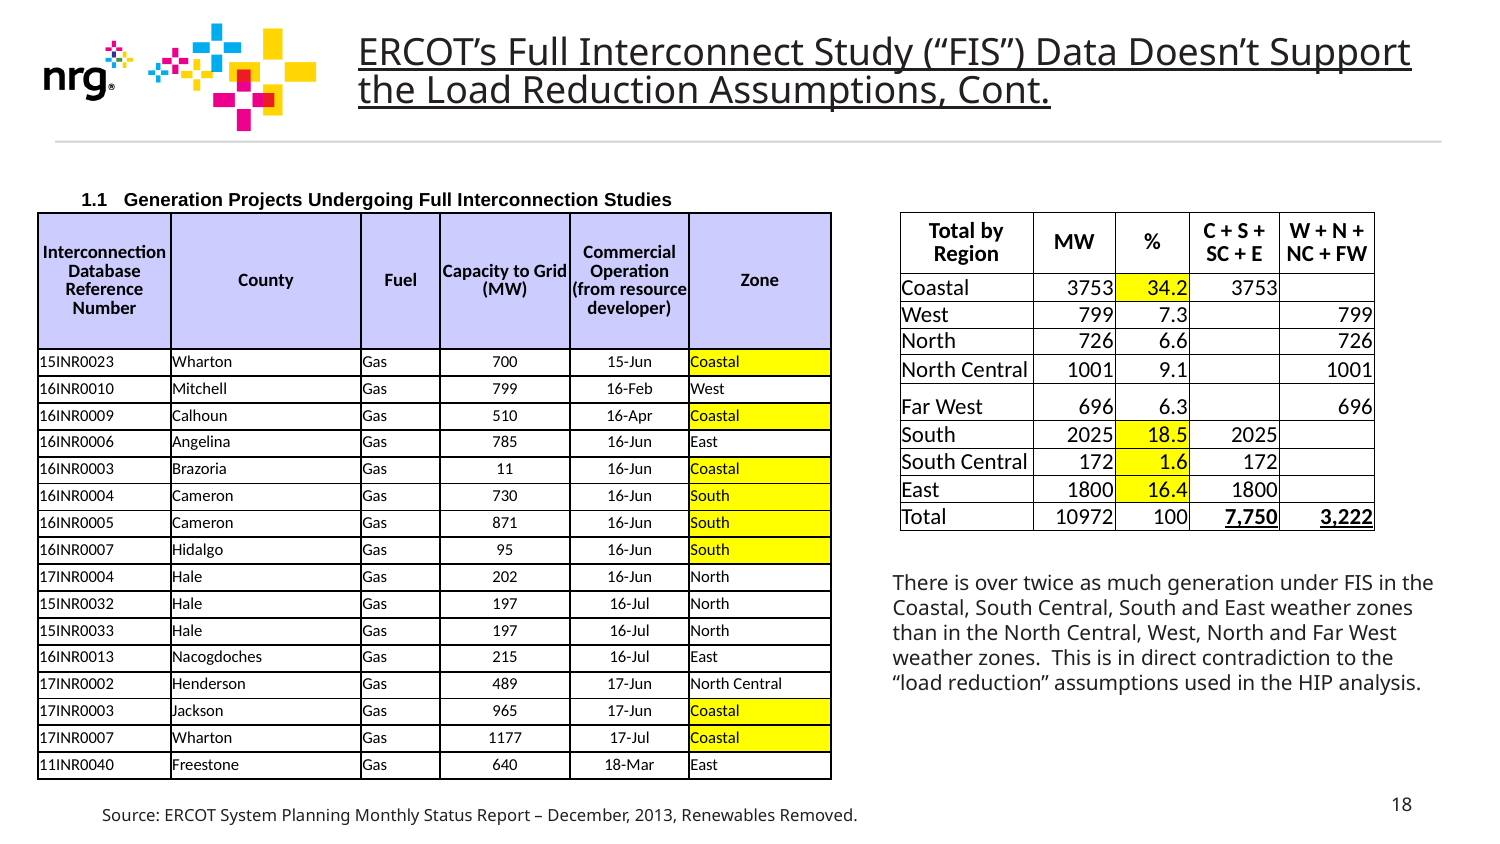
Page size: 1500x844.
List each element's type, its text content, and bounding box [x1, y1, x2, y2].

table_cell 16INR0010 [39, 377, 170, 402]
table_cell 16-Jul [571, 646, 688, 671]
table_cell 197 [441, 619, 569, 644]
table_cell 10972 [1034, 503, 1115, 530]
table_cell 172 [1190, 449, 1279, 475]
table_cell 15-Jun [571, 350, 688, 375]
table_cell 9.1 [1116, 355, 1189, 383]
table_cell 16INR0004 [39, 484, 170, 510]
table_cell Calhoun [172, 404, 360, 429]
table_cell East [690, 753, 830, 778]
table_cell Henderson [172, 673, 360, 698]
table_cell 215 [441, 646, 569, 671]
table_cell Gas [362, 646, 439, 671]
table_cell Jackson [172, 699, 360, 724]
table_cell County [172, 214, 360, 348]
table_header C + S + SC + E [1190, 213, 1279, 273]
table_cell Gas [362, 699, 439, 724]
table_cell East [901, 476, 1033, 502]
table_cell Freestone [172, 753, 360, 778]
table_cell Gas [362, 484, 439, 510]
table_cell 11INR0040 [39, 753, 170, 778]
table_cell West [690, 377, 830, 402]
table_cell 1800 [1190, 476, 1279, 502]
table_cell Angelina [172, 431, 360, 456]
table_cell 1001 [1280, 355, 1374, 383]
table_cell Fuel [362, 214, 439, 348]
table_cell Hidalgo [172, 538, 360, 563]
table_cell South [690, 511, 830, 536]
table_cell 16-Jul [571, 619, 688, 644]
table_cell Coastal [690, 726, 830, 751]
table_cell 726 [1034, 329, 1115, 354]
table_cell 16-Jun [571, 431, 688, 456]
table_cell North Central [690, 673, 830, 698]
table_cell 785 [441, 431, 569, 456]
table_cell Cameron [172, 511, 360, 536]
table_cell South [690, 484, 830, 510]
table_cell Brazoria [172, 458, 360, 483]
table_cell Zone [690, 214, 830, 348]
table_cell [1190, 302, 1279, 328]
table_cell Gas [362, 431, 439, 456]
table_cell 16.4 [1116, 476, 1189, 502]
table_cell 16INR0006 [39, 431, 170, 456]
table_header W + N + NC + FW [1280, 213, 1374, 273]
table_header MW [1034, 213, 1115, 273]
table_cell 696 [1280, 384, 1374, 420]
table_cell 16INR0005 [39, 511, 170, 536]
table_cell 197 [441, 592, 569, 617]
table_cell [1190, 329, 1279, 354]
table_cell Gas [362, 350, 439, 375]
table_cell 730 [441, 484, 569, 510]
table_cell Gas [362, 753, 439, 778]
table_cell Wharton [172, 726, 360, 751]
table_cell North [690, 565, 830, 590]
table_cell 2025 [1034, 421, 1115, 448]
table_cell South Central [901, 449, 1033, 475]
table_cell 3,222 [1280, 503, 1374, 530]
table_cell 17-Jun [571, 673, 688, 698]
table_cell Gas [362, 726, 439, 751]
table_cell 3753 [1190, 274, 1279, 301]
table_cell [1280, 421, 1374, 448]
table_cell 1800 [1034, 476, 1115, 502]
table_cell Far West [901, 384, 1033, 420]
table_cell 871 [441, 511, 569, 536]
table_cell East [690, 431, 830, 456]
table_cell [1190, 384, 1279, 420]
table_cell 7,750 [1190, 503, 1279, 530]
table_cell 1.6 [1116, 449, 1189, 475]
table_cell 34.2 [1116, 274, 1189, 301]
table_cell Gas [362, 511, 439, 536]
table_cell 95 [441, 538, 569, 563]
table_cell West [901, 302, 1033, 328]
table_cell 6.3 [1116, 384, 1189, 420]
table_cell 16-Feb [571, 377, 688, 402]
table_cell Gas [362, 538, 439, 563]
table_cell 18-Mar [571, 753, 688, 778]
table_cell 15INR0023 [39, 350, 170, 375]
table_cell [1280, 449, 1374, 475]
table_cell Gas [362, 458, 439, 483]
table_cell 202 [441, 565, 569, 590]
table_cell South [690, 538, 830, 563]
table_cell Coastal [690, 404, 830, 429]
table_cell 700 [441, 350, 569, 375]
table_cell 16-Apr [571, 404, 688, 429]
text_box There is over twice as much generation under FIS in the Coastal, South Central, South and East weather zones than in the North Central, West, North and Far West weather zones. This is in direct contradiction to the “load reduction” assumptions used in the HIP analysis. [877, 562, 1459, 702]
table_cell Wharton [172, 350, 360, 375]
table_cell 16-Jun [571, 538, 688, 563]
title ERCOT’s Full Interconnect Study (“FIS”) Data Doesn’t Support the Load Reduction Assumptions, Cont. [343, 7, 1469, 139]
table_cell Capacity to Grid (MW) [441, 214, 569, 348]
table_cell 965 [441, 699, 569, 724]
table_cell 16-Jun [571, 565, 688, 590]
table_cell 16-Jun [571, 511, 688, 536]
picture [0, 0, 1500, 844]
table_cell Mitchell [172, 377, 360, 402]
table_cell 16-Jun [571, 484, 688, 510]
table_cell 16-Jun [571, 458, 688, 483]
table_cell 799 [441, 377, 569, 402]
table_cell Gas [362, 619, 439, 644]
table_header 1.1 Generation Projects Undergoing Full Interconnection Studies [38, 185, 831, 212]
table_cell Interconnection Database Reference Number [39, 214, 170, 348]
table_cell 15INR0033 [39, 619, 170, 644]
table_cell 799 [1034, 302, 1115, 328]
table_cell 7.3 [1116, 302, 1189, 328]
table_cell 16INR0013 [39, 646, 170, 671]
table_cell 11 [441, 458, 569, 483]
table_cell 6.6 [1116, 329, 1189, 354]
table_cell 696 [1034, 384, 1115, 420]
table_cell Gas [362, 404, 439, 429]
table_cell 16INR0003 [39, 458, 170, 483]
text_box Source: ERCOT System Planning Monthly Status Report – December, 2013, Renewables Removed. [87, 797, 875, 832]
table_cell [1280, 274, 1374, 301]
table_cell 16INR0007 [39, 538, 170, 563]
table_cell Gas [362, 673, 439, 698]
table_cell 100 [1116, 503, 1189, 530]
table_cell [1190, 355, 1279, 383]
table_cell Total [901, 503, 1033, 530]
table_cell Coastal [901, 274, 1033, 301]
table_cell Cameron [172, 484, 360, 510]
table_cell North [690, 619, 830, 644]
table_cell Hale [172, 592, 360, 617]
table_cell 18.5 [1116, 421, 1189, 448]
table_cell Gas [362, 377, 439, 402]
table_cell North Central [901, 355, 1033, 383]
table_cell 1001 [1034, 355, 1115, 383]
table_cell Coastal [690, 699, 830, 724]
table_cell 3753 [1034, 274, 1115, 301]
table_cell Hale [172, 565, 360, 590]
table_cell Gas [362, 565, 439, 590]
table_cell East [690, 646, 830, 671]
table_cell 799 [1280, 302, 1374, 328]
table_cell 172 [1034, 449, 1115, 475]
table_header % [1116, 213, 1189, 273]
table_cell Hale [172, 619, 360, 644]
table_cell 17INR0007 [39, 726, 170, 751]
table_cell 16-Jul [571, 592, 688, 617]
table_cell 1177 [441, 726, 569, 751]
table_cell North [690, 592, 830, 617]
table_cell 17-Jul [571, 726, 688, 751]
table_cell 2025 [1190, 421, 1279, 448]
table_cell South [901, 421, 1033, 448]
table_cell Gas [362, 592, 439, 617]
table_cell Coastal [690, 458, 830, 483]
table_cell Commercial Operation (from resource developer) [571, 214, 688, 348]
table_cell 17INR0002 [39, 673, 170, 698]
table_cell 17INR0003 [39, 699, 170, 724]
table_cell 510 [441, 404, 569, 429]
table_cell 15INR0032 [39, 592, 170, 617]
table_cell 17-Jun [571, 699, 688, 724]
table_cell [1280, 476, 1374, 502]
table_cell Coastal [690, 350, 830, 375]
table_cell North [901, 329, 1033, 354]
table_header Total by Region [901, 213, 1033, 273]
table_cell Nacogdoches [172, 646, 360, 671]
table_cell 489 [441, 673, 569, 698]
table_cell 17INR0004 [39, 565, 170, 590]
table_cell 726 [1280, 329, 1374, 354]
table_cell 16INR0009 [39, 404, 170, 429]
table_cell 640 [441, 753, 569, 778]
